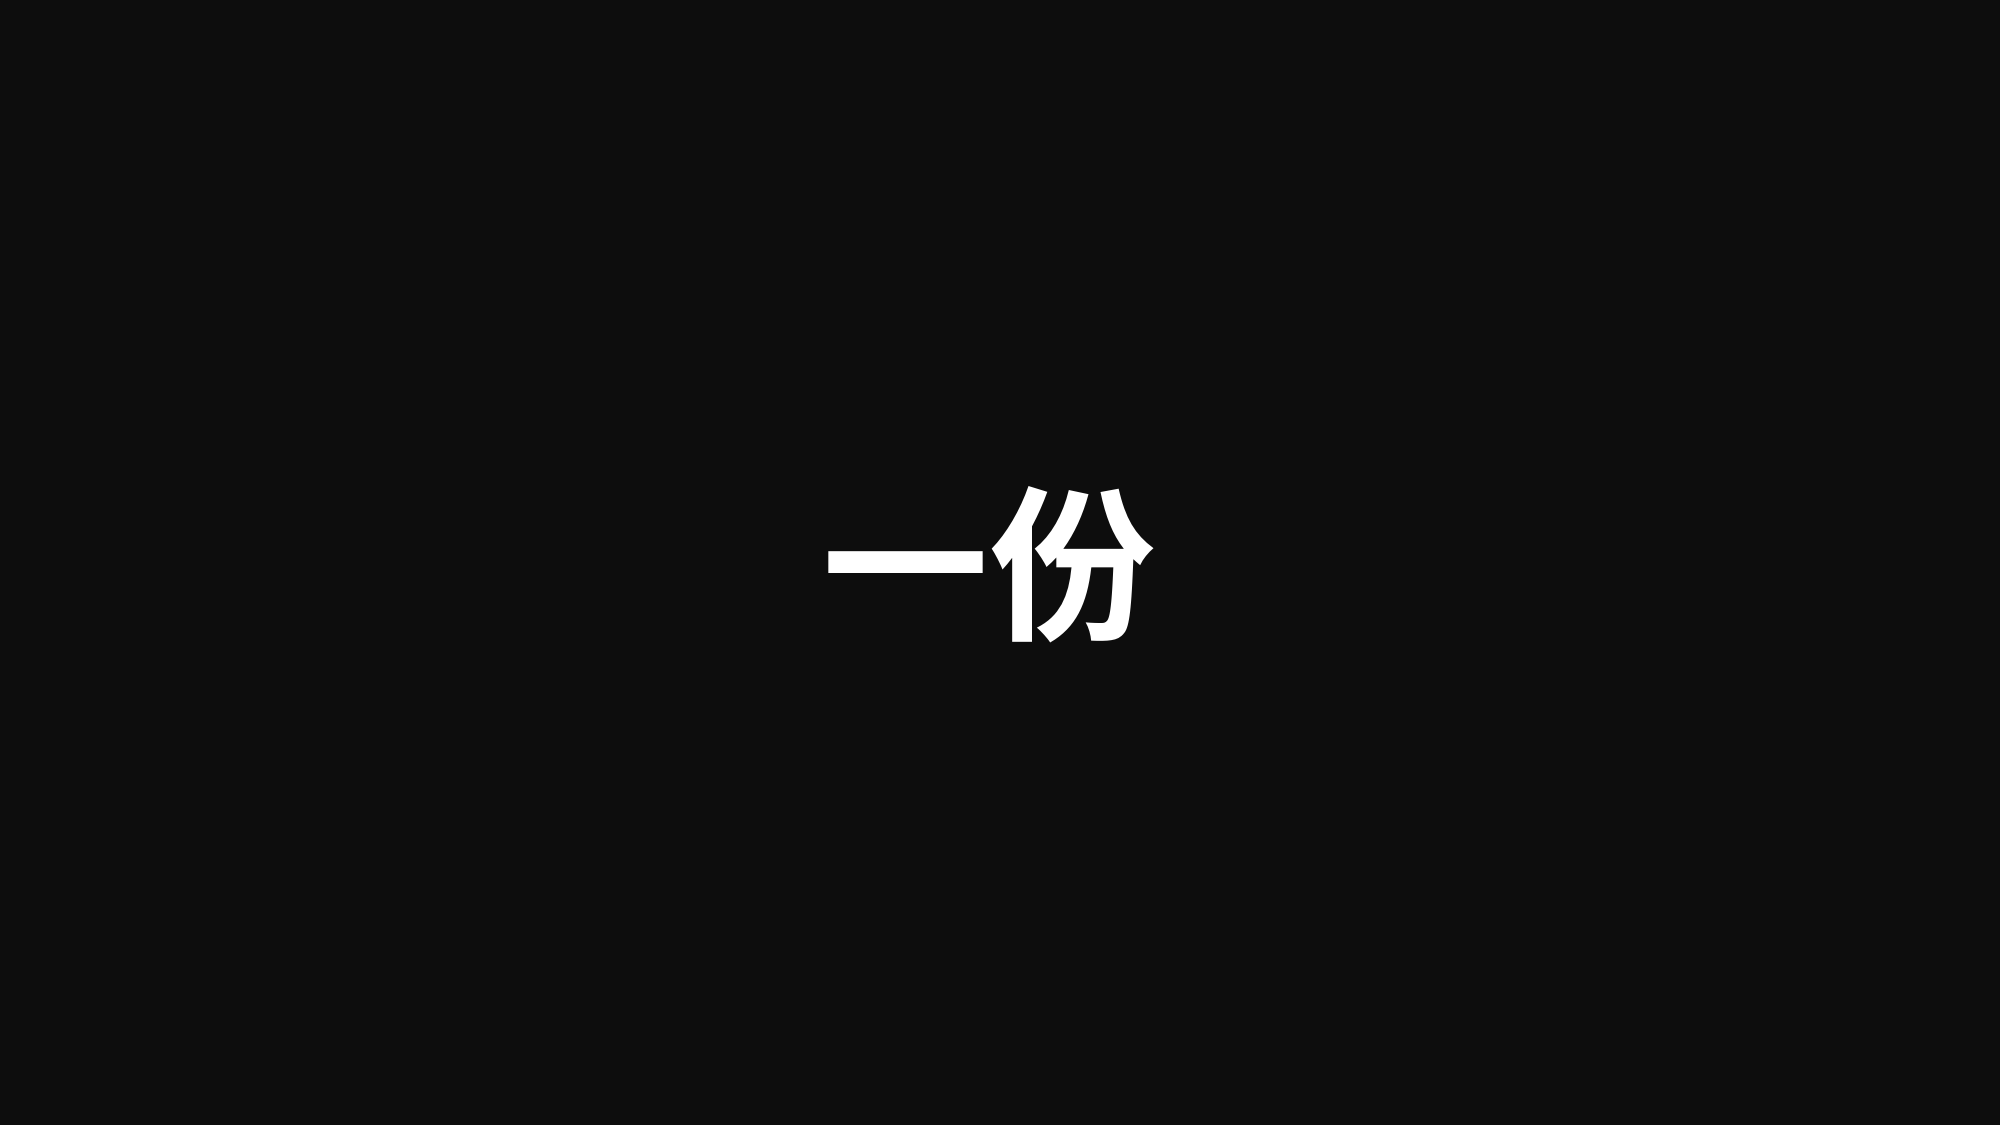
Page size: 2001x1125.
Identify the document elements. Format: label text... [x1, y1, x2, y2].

text_box 一份 [807, 453, 1171, 669]
